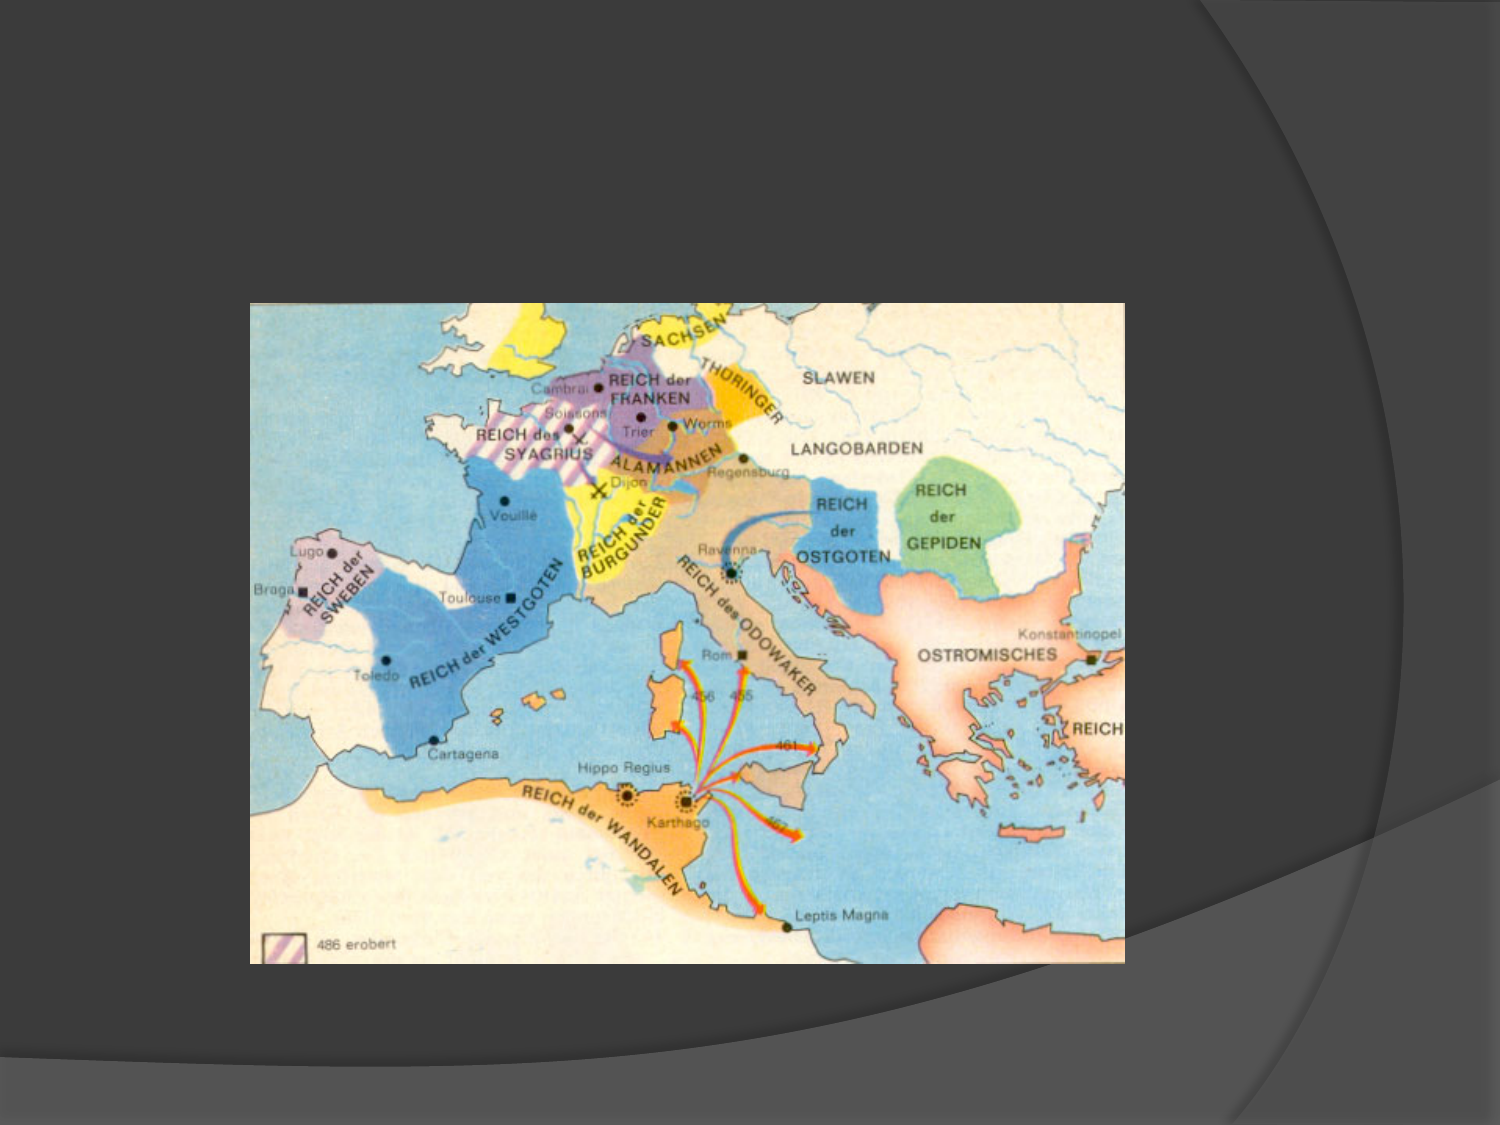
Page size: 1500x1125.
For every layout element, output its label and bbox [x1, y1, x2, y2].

list [250, 303, 1125, 964]
